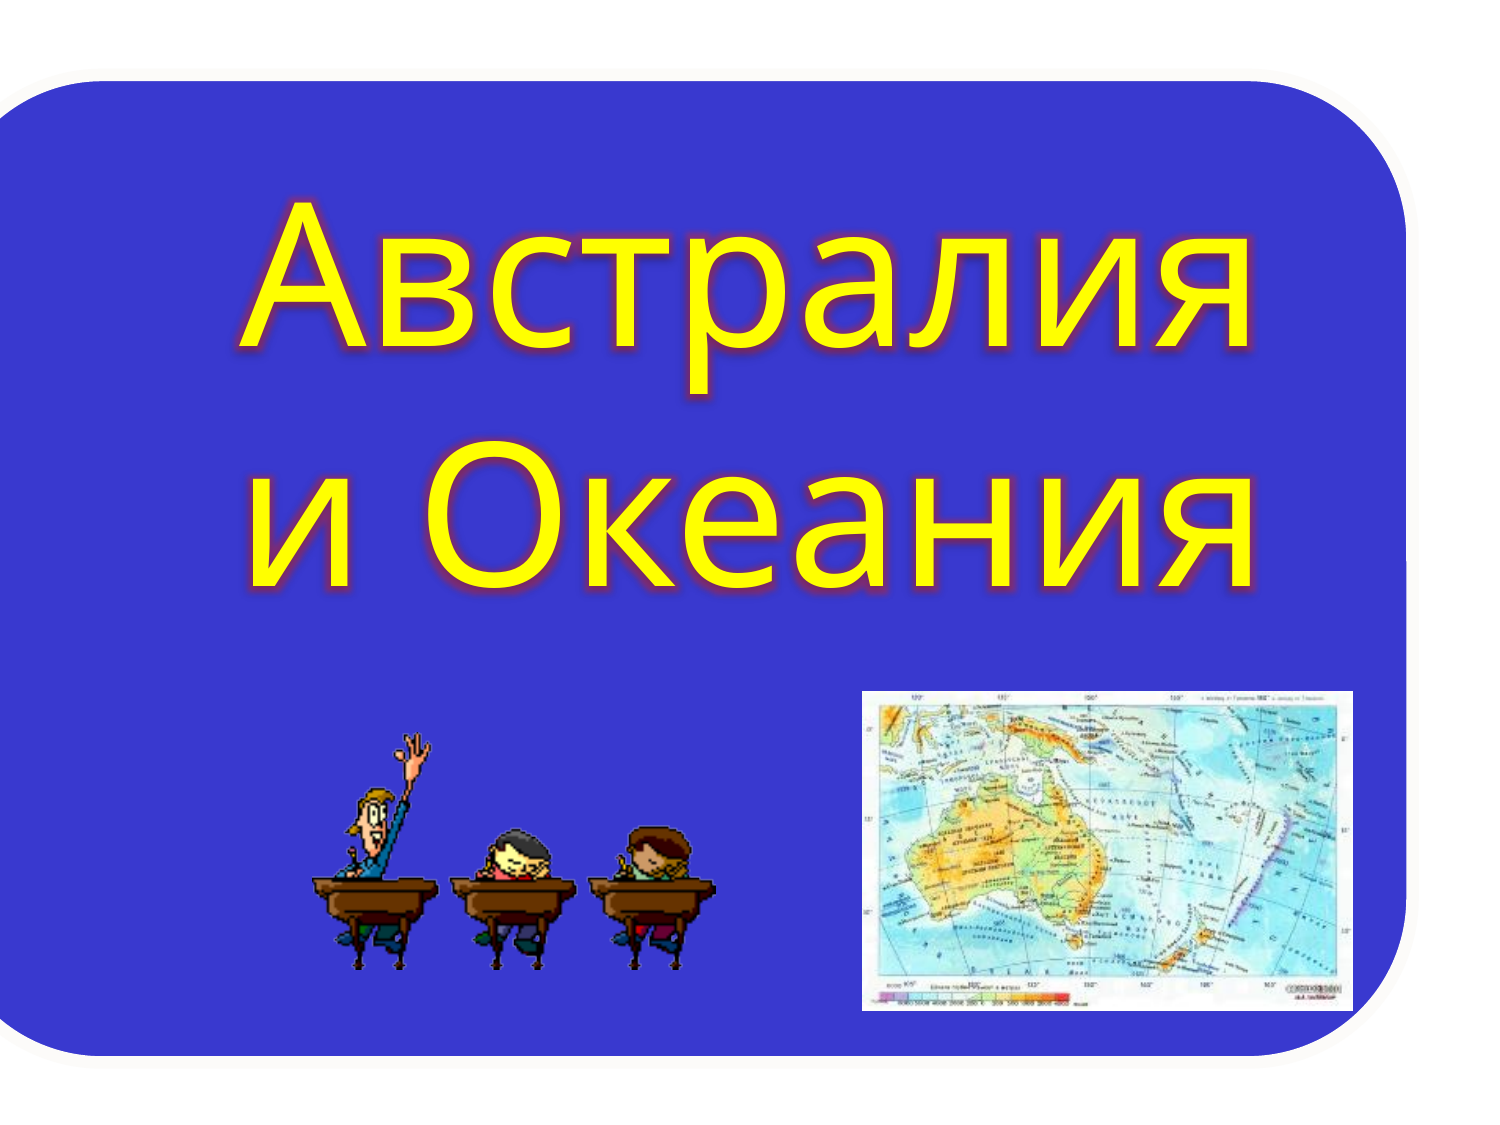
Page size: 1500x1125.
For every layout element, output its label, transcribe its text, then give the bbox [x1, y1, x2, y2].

picture [862, 691, 1354, 1011]
text_box [0, 72, 1415, 1065]
picture [312, 731, 717, 970]
text_box Австралия и Океания [176, 139, 1327, 635]
